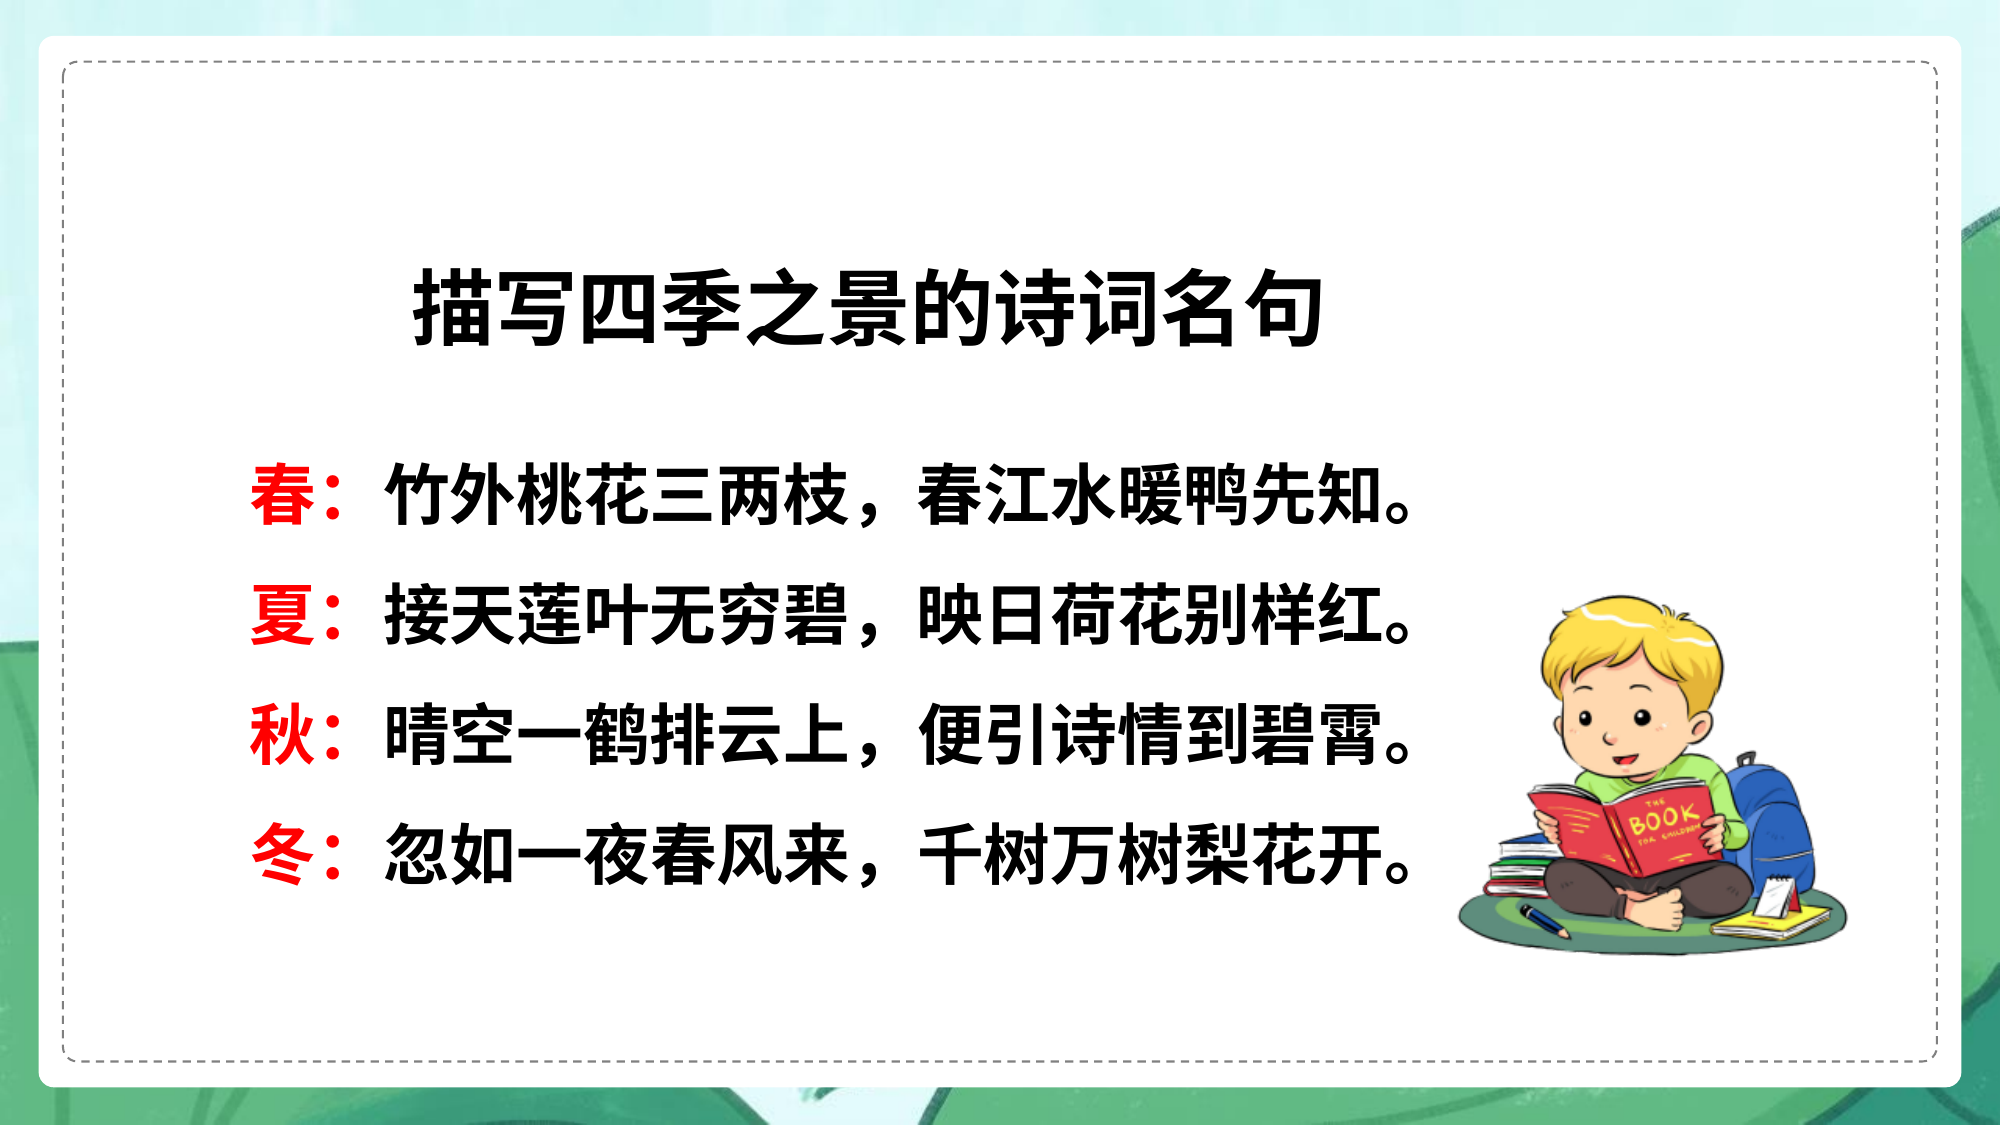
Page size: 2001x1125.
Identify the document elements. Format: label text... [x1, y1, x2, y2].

text_box 春：竹外桃花三两枝，春江水暖鸭先知。 夏：接天莲叶无穷碧，映日荷花别样红。 秋：晴空一鹤排云上，便引诗情到碧霄。 冬：忽如一夜春风来，千树万树梨花开。 [234, 285, 1691, 981]
picture [0, 0, 2000, 1125]
text_box 描写四季之景的诗词名句 [327, 248, 1411, 364]
